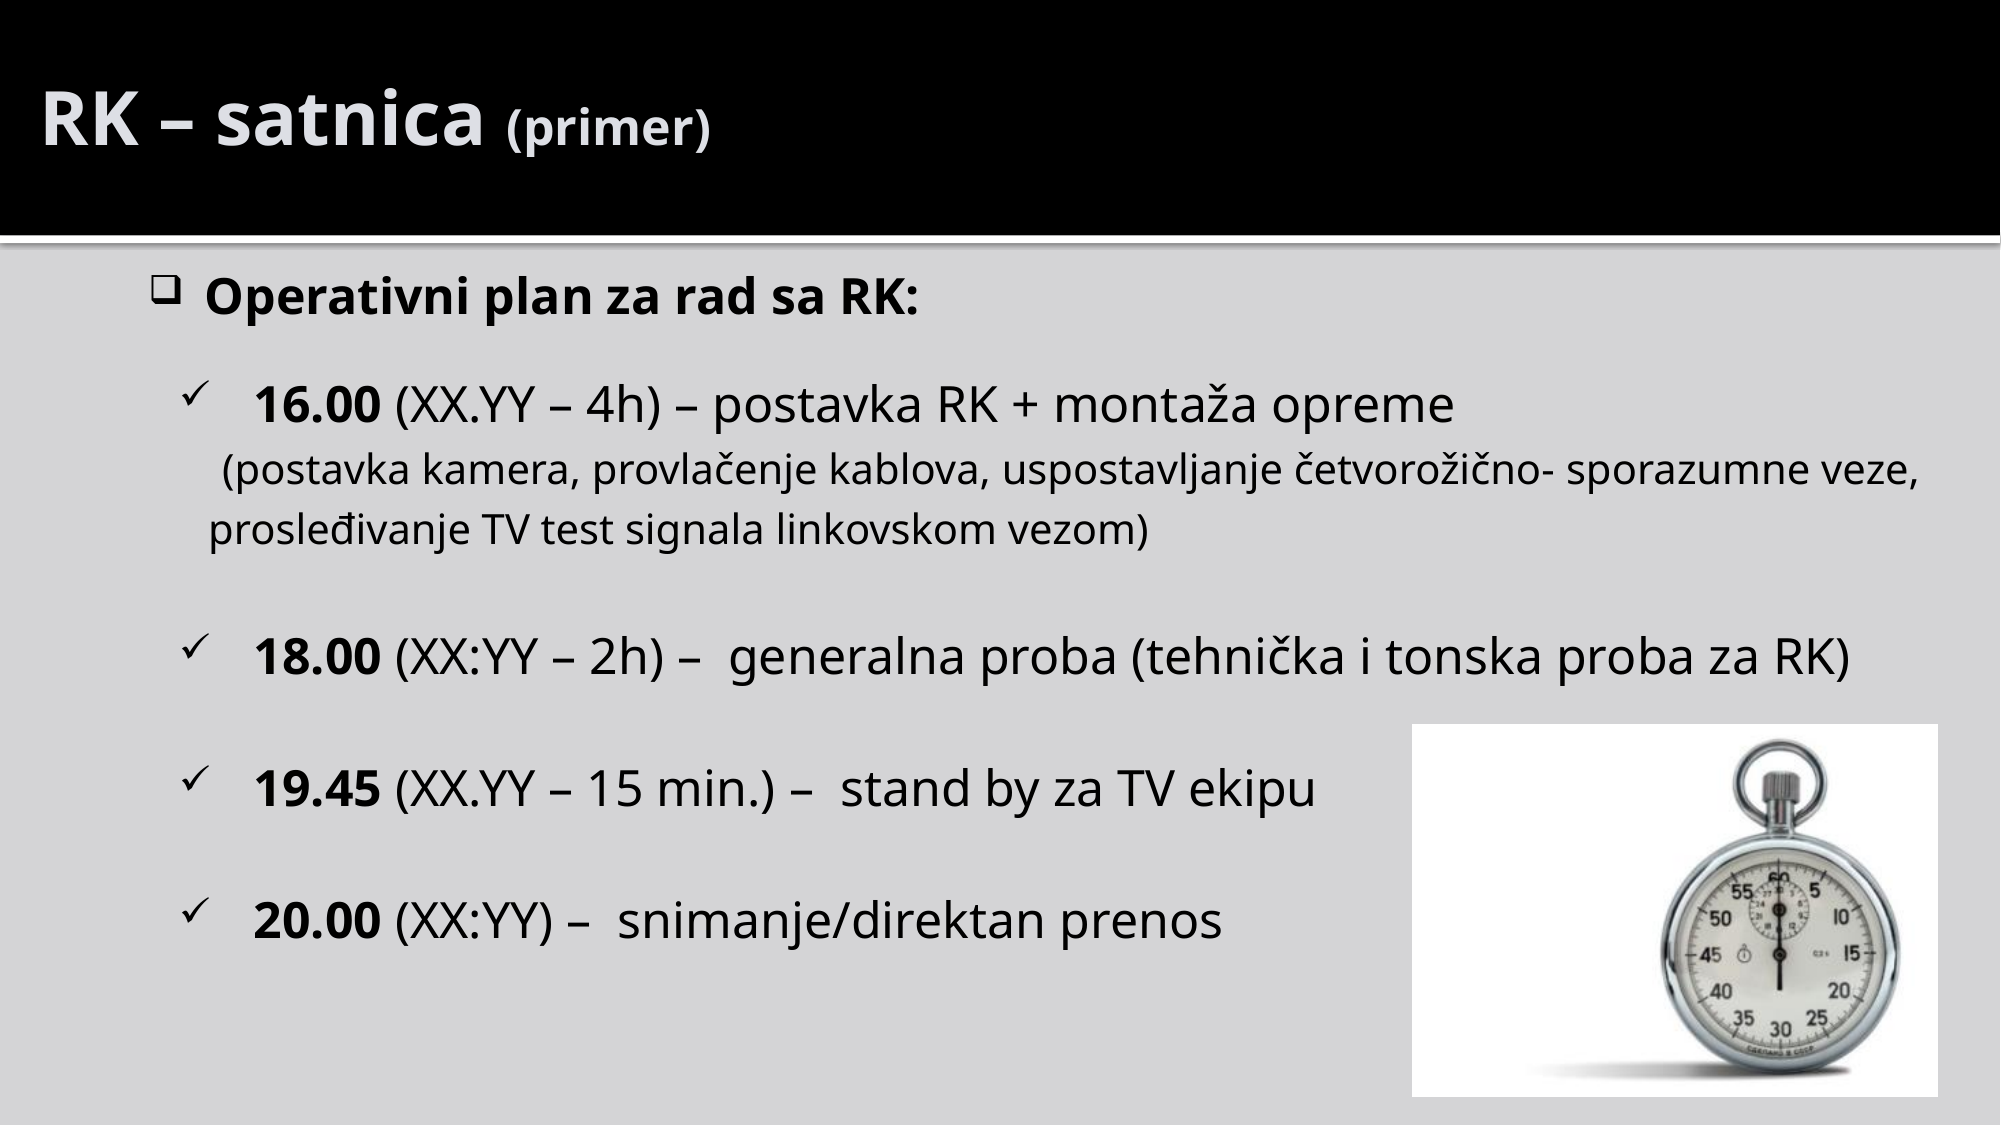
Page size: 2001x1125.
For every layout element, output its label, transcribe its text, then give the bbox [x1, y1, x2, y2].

picture [1412, 724, 1938, 1097]
title RK – satnica (primer) [24, 12, 1675, 218]
list Operativni plan za rad sa RK: 16.00 (XX.YY – 4h) – postavka RK + montaža opreme (postavka kamera, provlačenje kablova, uspostavljanje četvorožično- sporazumne veze, prosleđivanje TV test signala linkovskom vezom) 18.00 (XX:YY – 2h) – generalna proba (tehnička i tonska proba za RK) 19.45 (XX.YY – 15 min.) – stand by za TV ekipu 20.00 (XX:YY) – snimanje/direktan prenos [37, 237, 1950, 1113]
